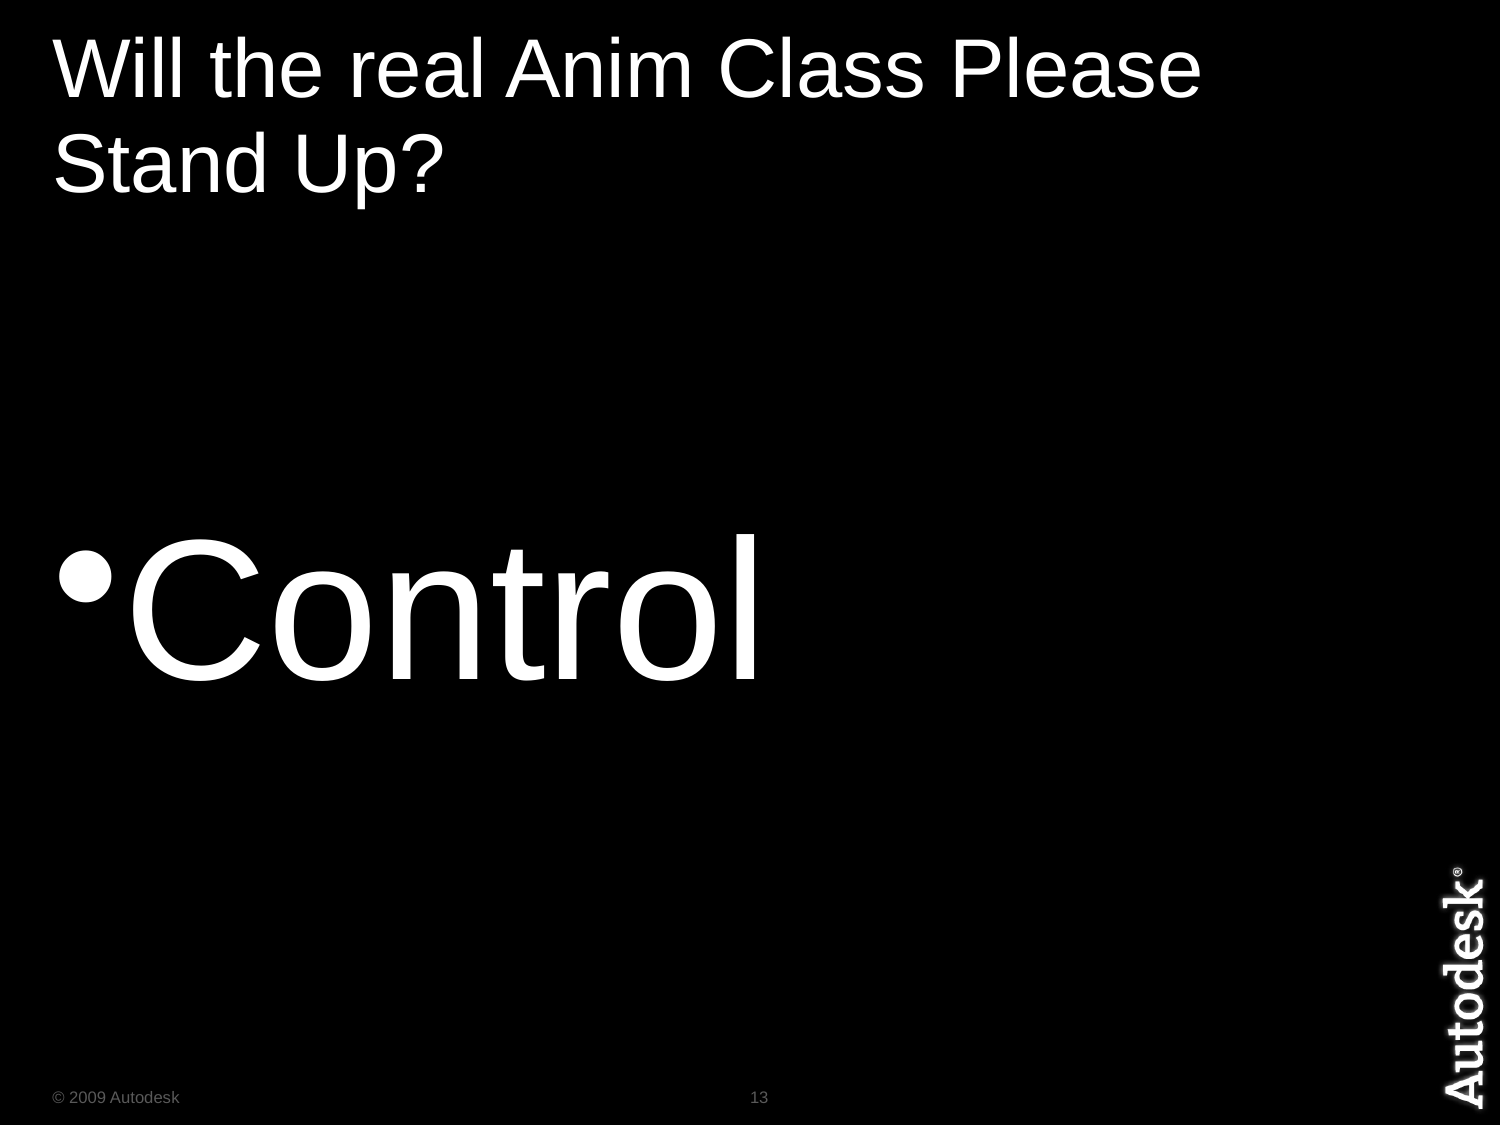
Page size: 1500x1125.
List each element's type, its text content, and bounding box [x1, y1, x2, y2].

picture [1402, 0, 1500, 1125]
list Control [52, 231, 1401, 1073]
title Will the real Anim Class Please Stand Up? [52, 22, 1401, 211]
